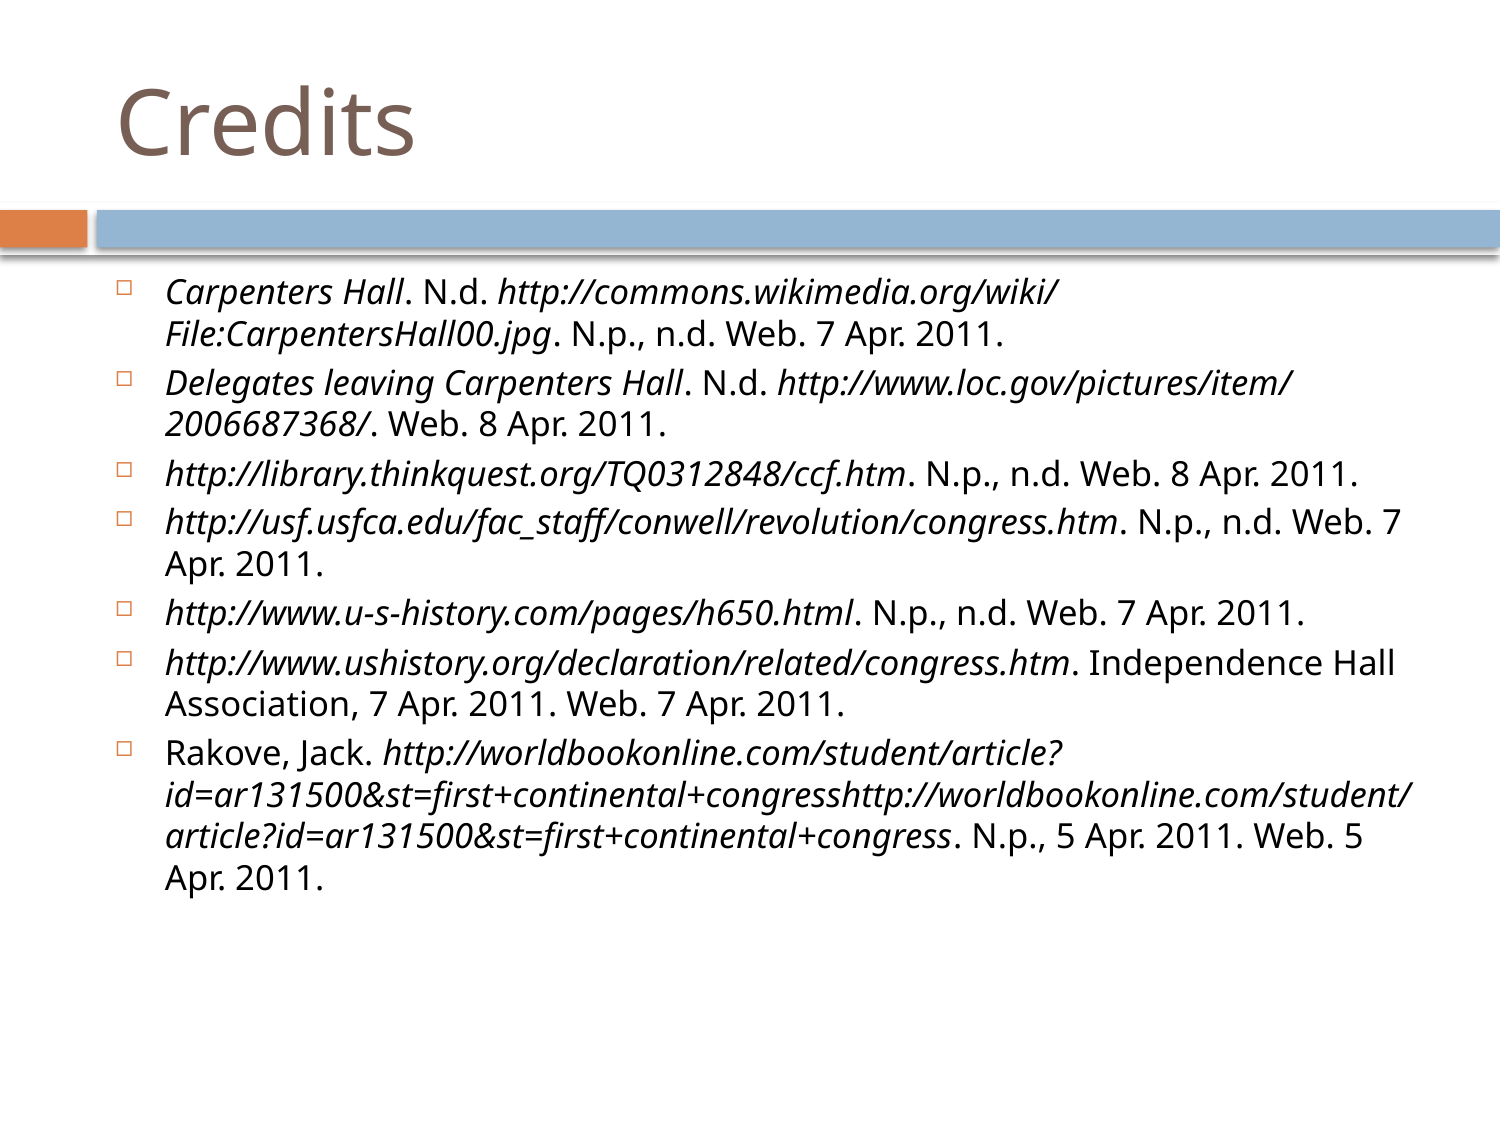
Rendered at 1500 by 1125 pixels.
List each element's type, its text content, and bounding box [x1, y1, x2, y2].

list Carpenters Hall. N.d. http://commons.wikimedia.org/‌wiki/‌File:CarpentersHall00.jpg. N.p., n.d. Web. 7 Apr. 2011. Delegates leaving Carpenters Hall. N.d. http://www.loc.gov/‌pictures/‌item/‌2006687368/‌. Web. 8 Apr. 2011. http://library.thinkquest.org/‌TQ0312848/‌ccf.htm. N.p., n.d. Web. 8 Apr. 2011. http://usf.usfca.edu/‌fac_staff/‌conwell/‌revolution/‌congress.htm. N.p., n.d. Web. 7 Apr. 2011. http://www.u-s-history.com/‌pages/‌h650.html. N.p., n.d. Web. 7 Apr. 2011. http://www.ushistory.org/‌declaration/‌related/‌congress.htm. Independence Hall Association, 7 Apr. 2011. Web. 7 Apr. 2011. Rakove, Jack. http://worldbookonline.com/‌student/‌article?id=ar131500&st=first+continental+congresshttp://worldbookonline.com/‌student/‌article?id=ar131500&st=first+continental+congress. N.p., 5 Apr. 2011. Web. 5 Apr. 2011. [100, 262, 1438, 913]
title Credits [100, 37, 1438, 200]
